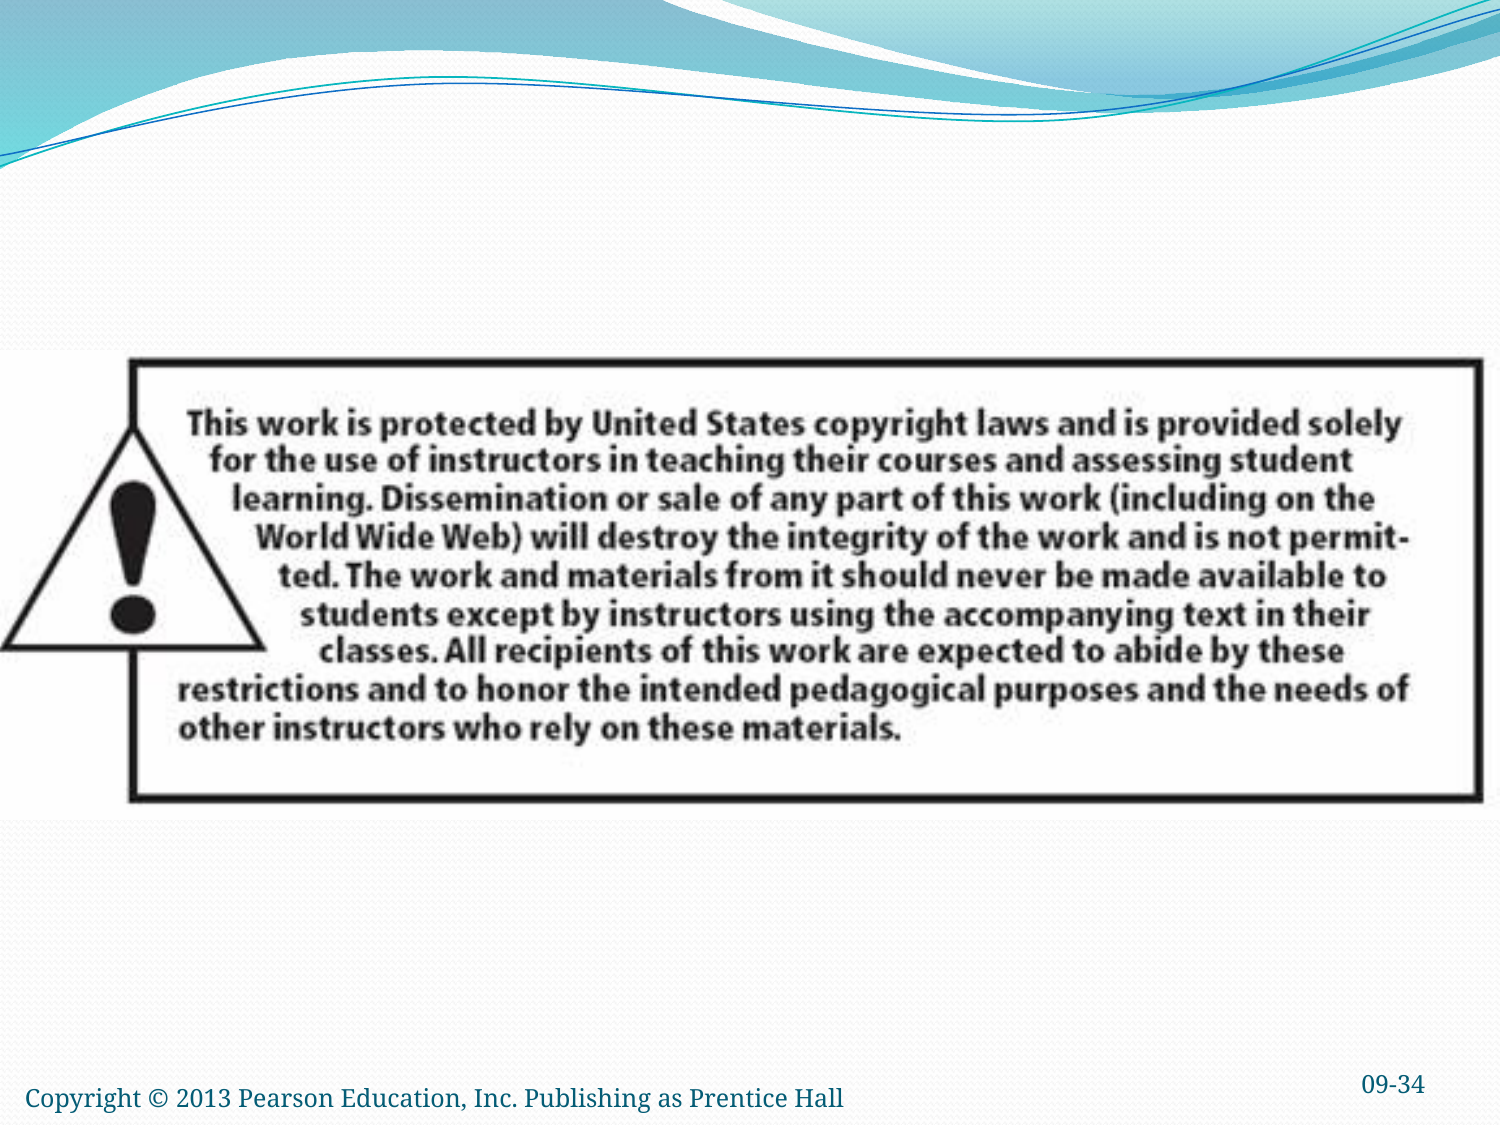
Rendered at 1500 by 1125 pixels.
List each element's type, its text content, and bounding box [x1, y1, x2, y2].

slide_number 09-34 [1299, 1042, 1425, 1103]
picture [0, 350, 1500, 820]
text_box Copyright © 2013 Pearson Education, Inc. Publishing as Prentice Hall [24, 1074, 988, 1113]
